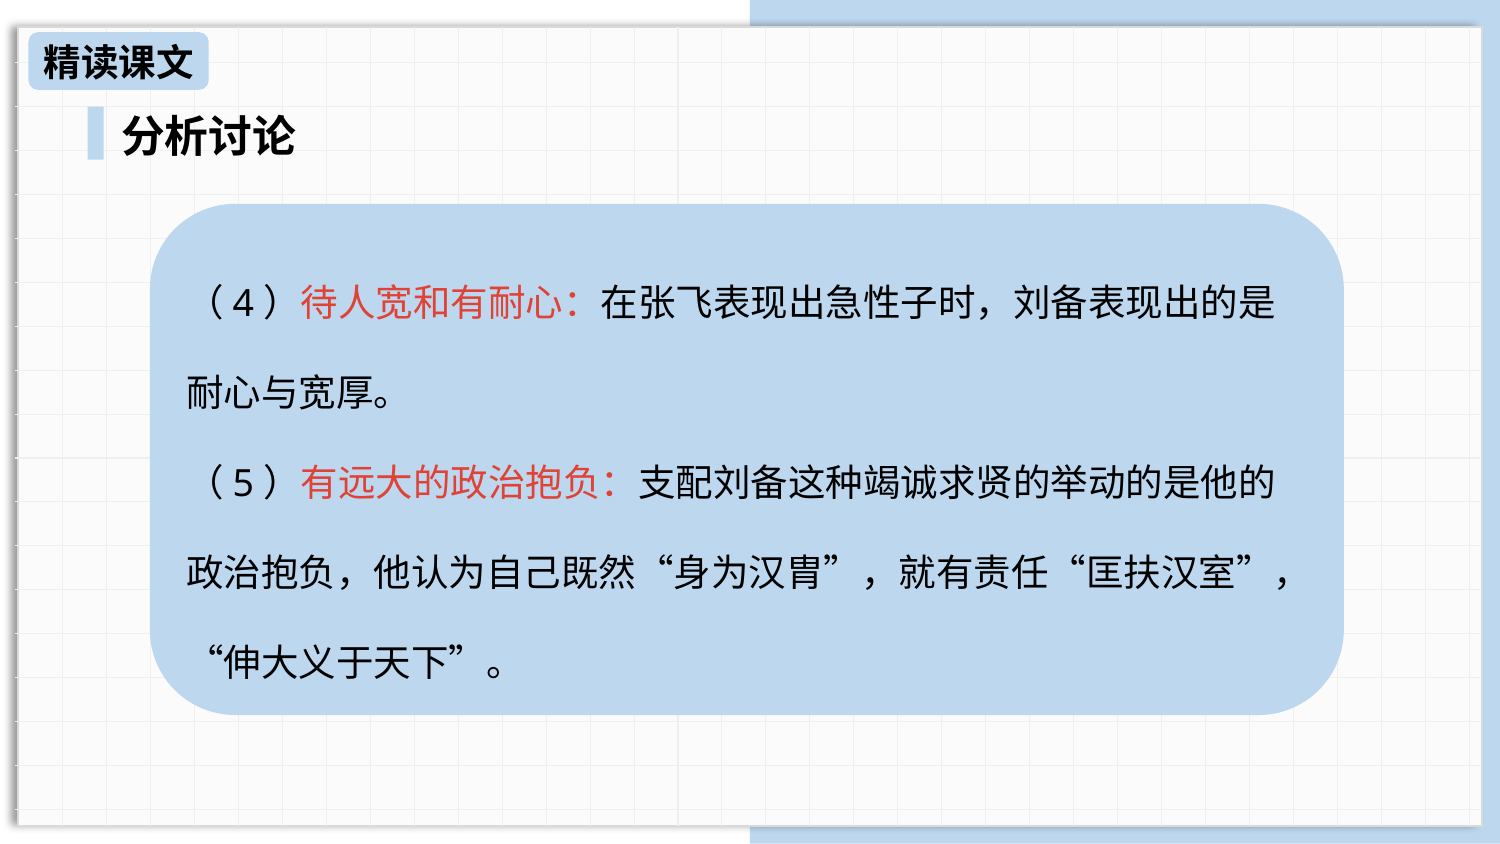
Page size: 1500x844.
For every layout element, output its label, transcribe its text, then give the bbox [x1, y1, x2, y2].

text_box 精读课文 [27, 31, 210, 91]
text_box [86, 106, 105, 161]
text_box 分析讨论 [109, 102, 308, 167]
text_box （4）待人宽和有耐心：在张飞表现出急性子时，刘备表现出的是耐心与宽厚。 （5）有远大的政治抱负：支配刘备这种竭诚求贤的举动的是他的政治抱负，他认为自己既然“身为汉胄”，就有责任“匡扶汉室”，“伸大义于天下”。 [149, 203, 1344, 716]
